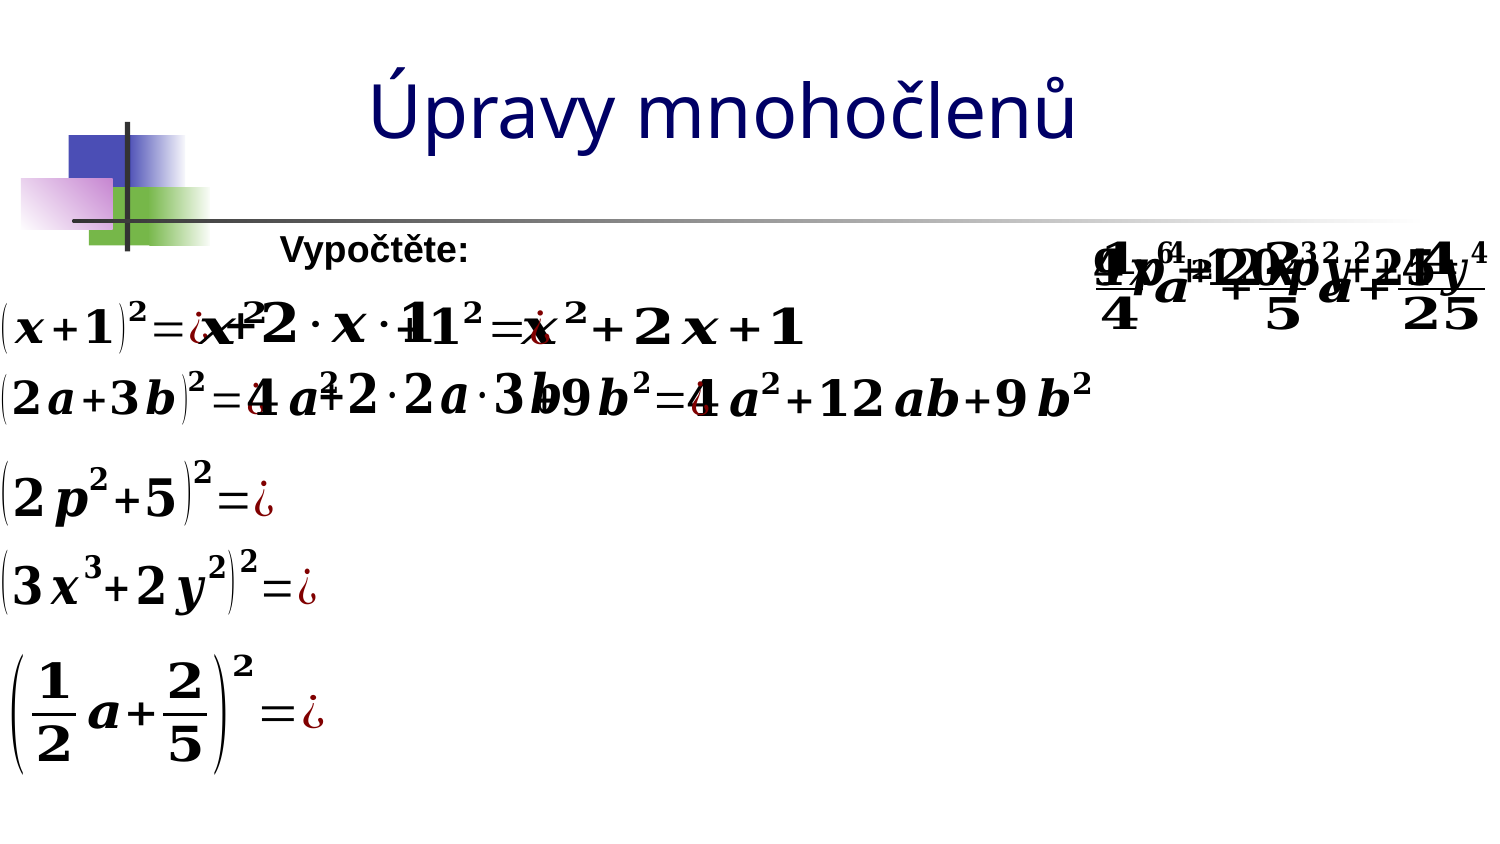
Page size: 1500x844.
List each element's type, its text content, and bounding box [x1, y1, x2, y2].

title Úpravy mnohočlenů [129, 43, 1318, 175]
text_box Vypočtěte: [212, 217, 537, 278]
